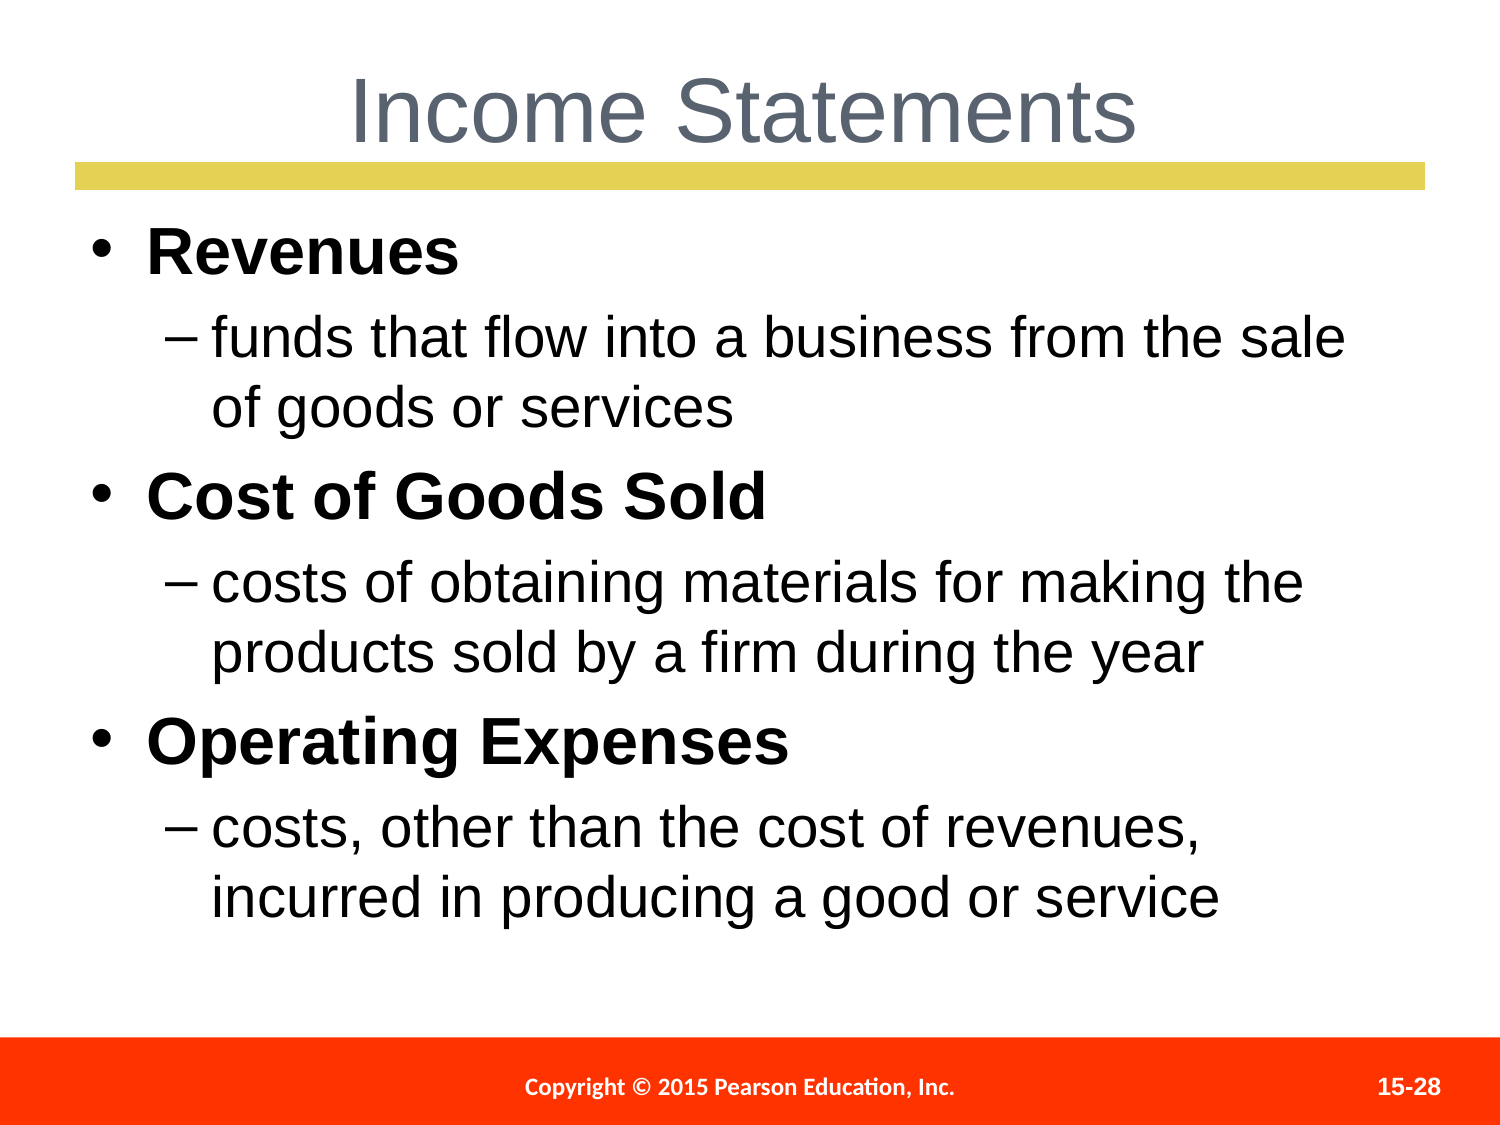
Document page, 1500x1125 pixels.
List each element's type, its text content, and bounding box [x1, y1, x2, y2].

list Revenues funds that flow into a business from the sale of goods or services Cost of Goods Sold costs of obtaining materials for making the products sold by a firm during the year Operating Expenses costs, other than the cost of revenues, incurred in producing a good or service [74, 199, 1426, 1006]
title Income Statements [49, 12, 1438, 201]
